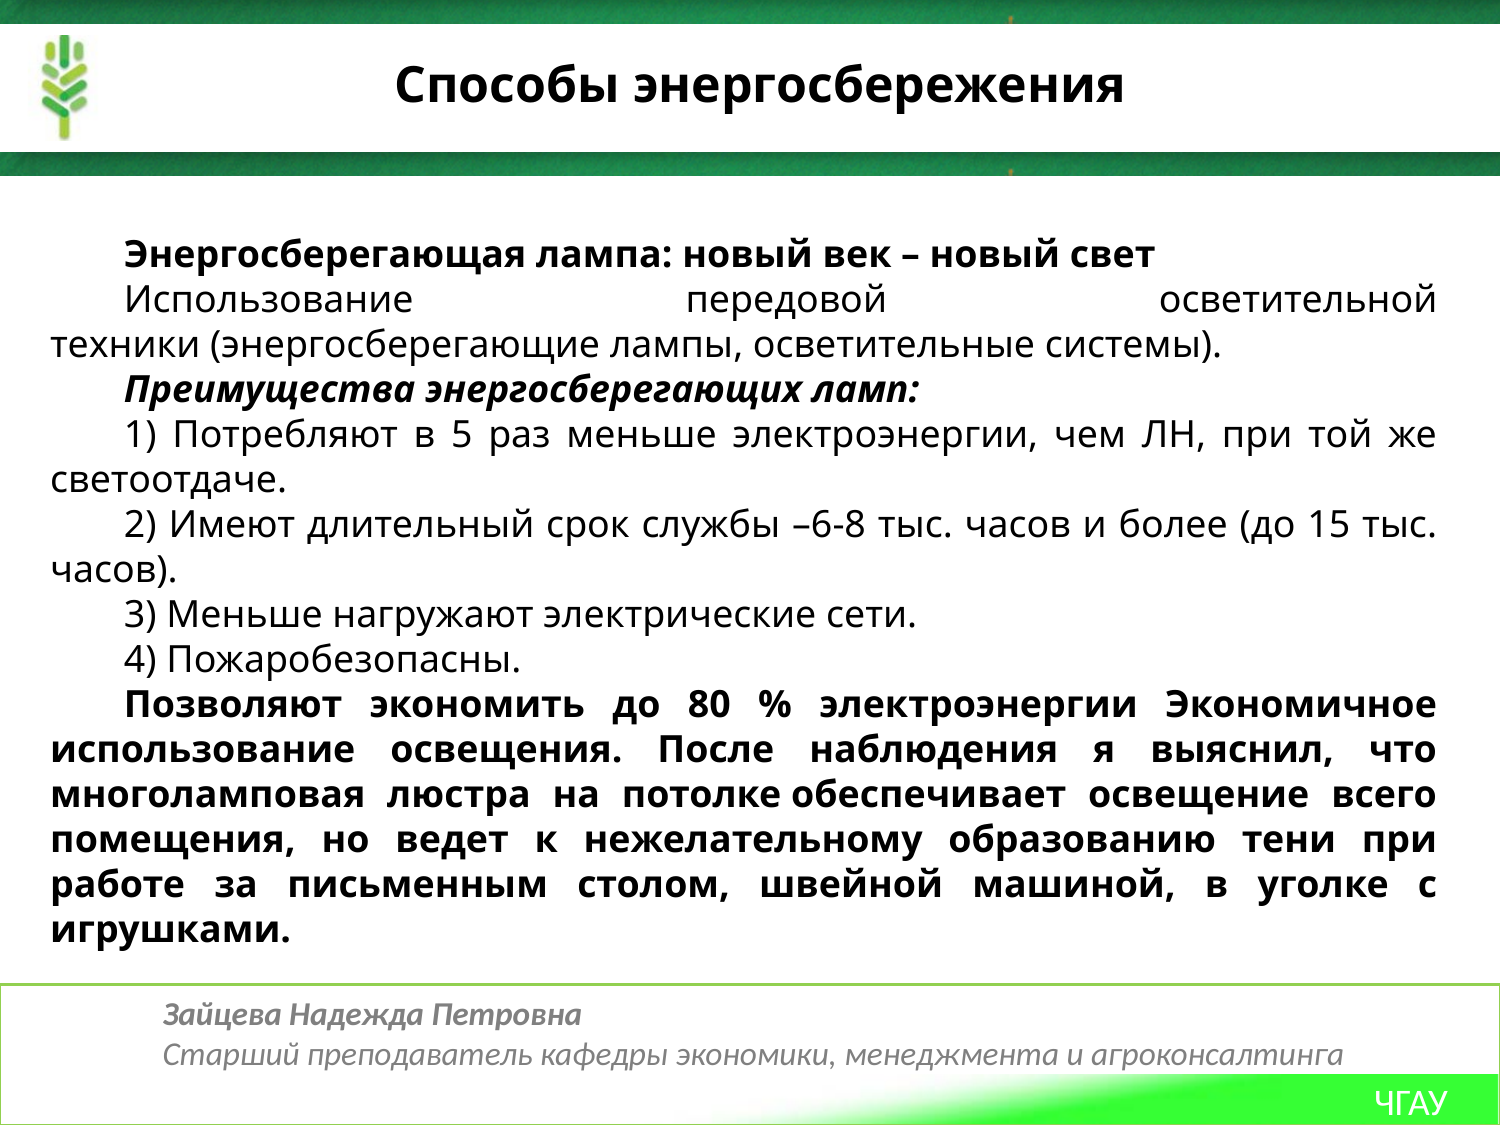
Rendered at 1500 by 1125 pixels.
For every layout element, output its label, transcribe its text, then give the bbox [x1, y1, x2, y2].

list Энергосберегающая лампа: новый век – новый свет Использование передовой осветительной техники (энергосберегающие лампы, осветительные системы). Преимущества энергосберегающих ламп: 1) Потребляют в 5 раз меньше электроэнергии, чем ЛН, при той же светоотдаче. 2) Имеют длительный срок службы –6-8 тыс. часов и более (до 15 тыс. часов). 3) Меньше нагружают электрические сети. 4) Пожаробезопасны. Позволяют экономить до 80 % электроэнергии Экономичное использование освещения. После наблюдения я выяснил, что многоламповая люстра на потолке обеспечивает освещение всего помещения, но ведет к нежелательному образованию тени при работе за письменным столом, швейной машиной, в уголке с игрушками. [35, 222, 1454, 961]
text_box Зайцева Надежда Петровна Старший преподаватель кафедры экономики, менеджмента и агроконсалтинга [0, 984, 1500, 1125]
picture [304, 1074, 1500, 1125]
title Способы энергосбережения [119, 35, 1454, 129]
picture [0, 152, 1500, 177]
picture [0, 0, 1500, 24]
picture [11, 34, 118, 141]
